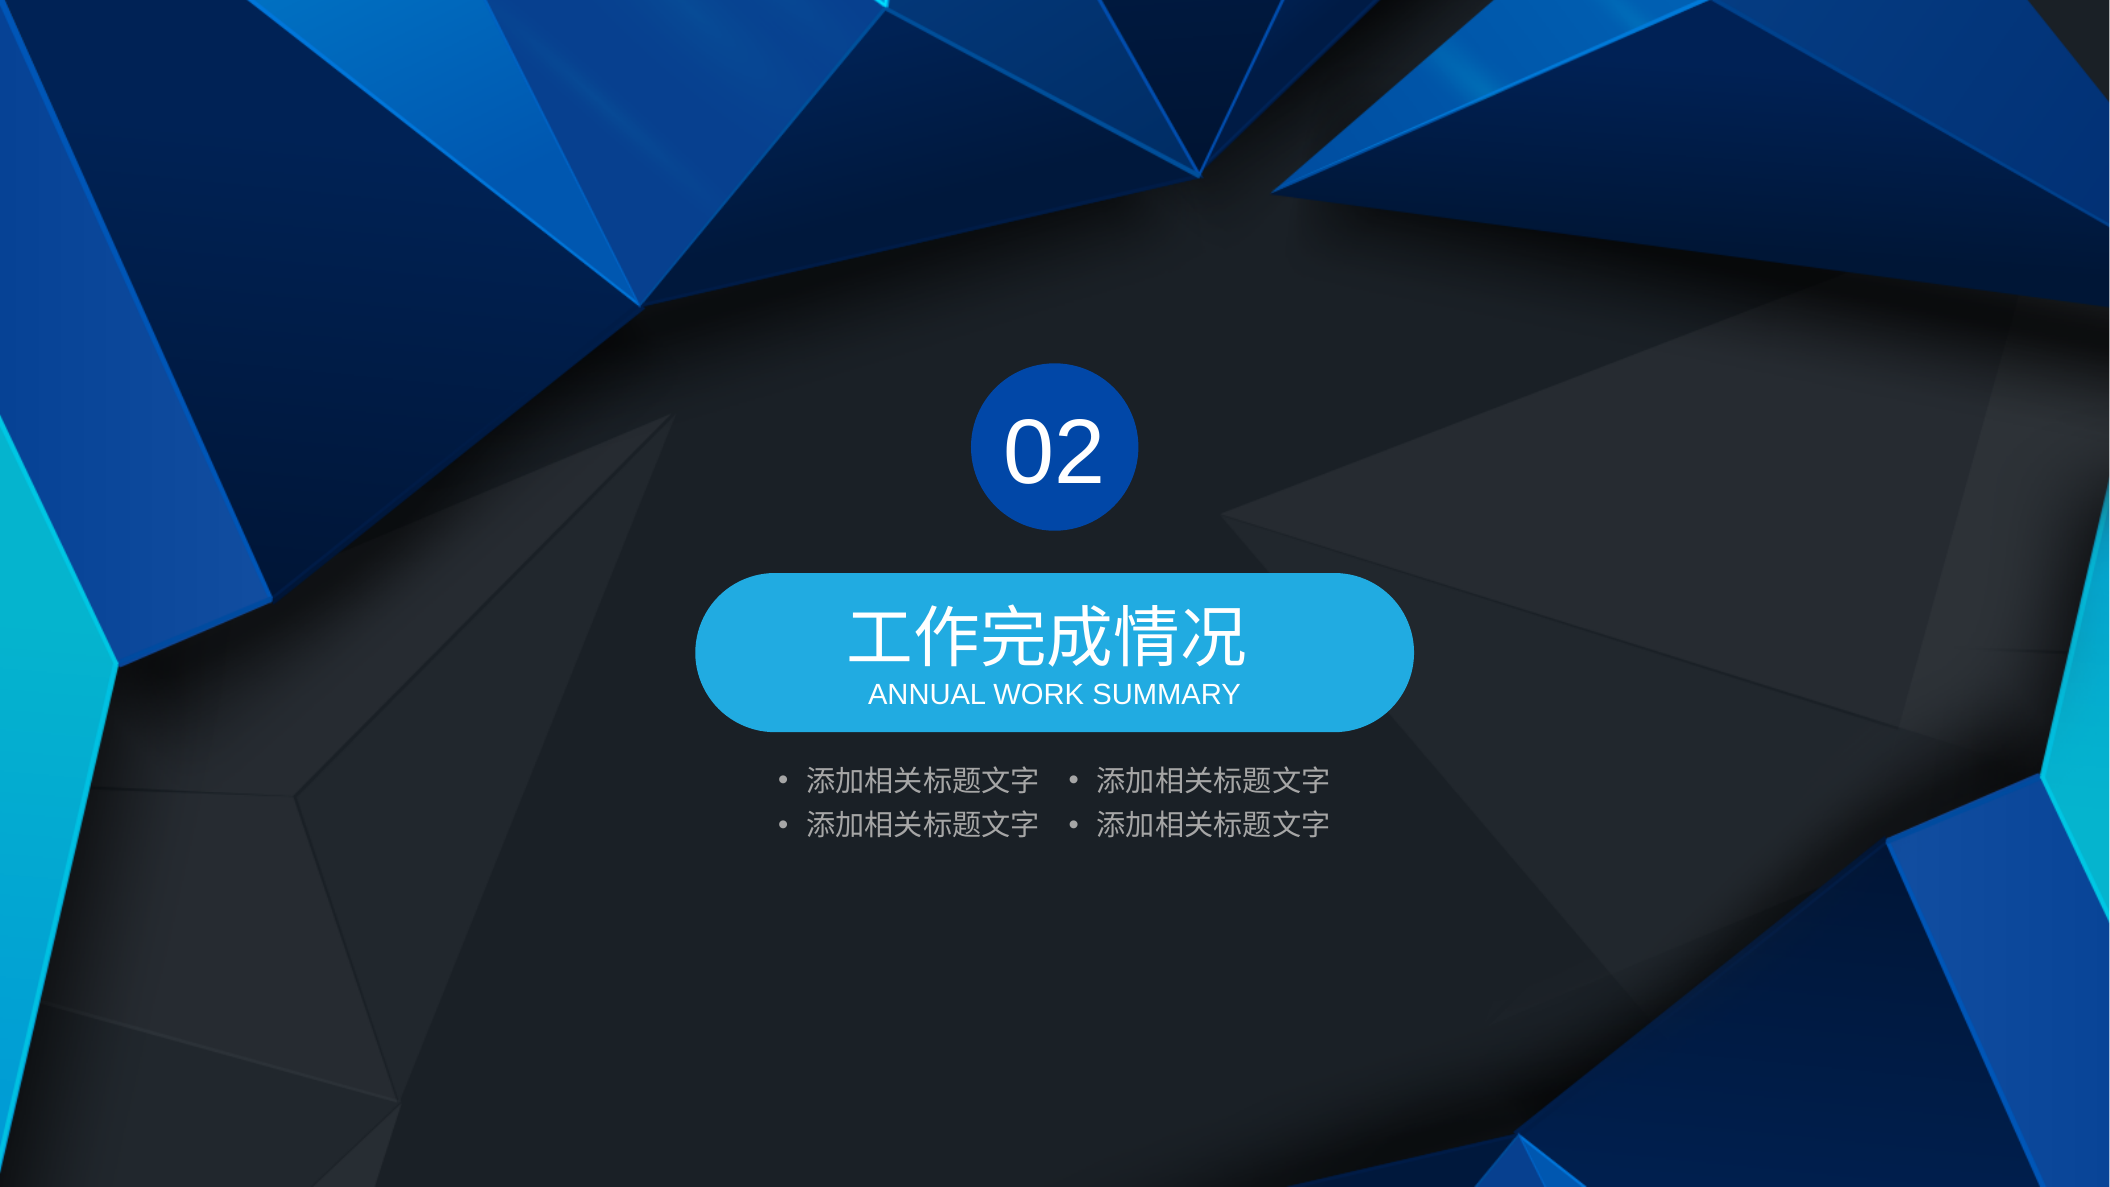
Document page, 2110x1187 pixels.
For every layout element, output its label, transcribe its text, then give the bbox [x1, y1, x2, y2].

text_box 添加相关标题文字 [1068, 806, 1331, 842]
text_box [694, 571, 1416, 734]
text_box [0, 0, 2110, 1187]
text_box 添加相关标题文字 [1068, 762, 1331, 798]
text_box 02 [969, 362, 1140, 532]
text_box 添加相关标题文字 [777, 762, 1041, 798]
text_box 添加相关标题文字 [777, 806, 1041, 842]
